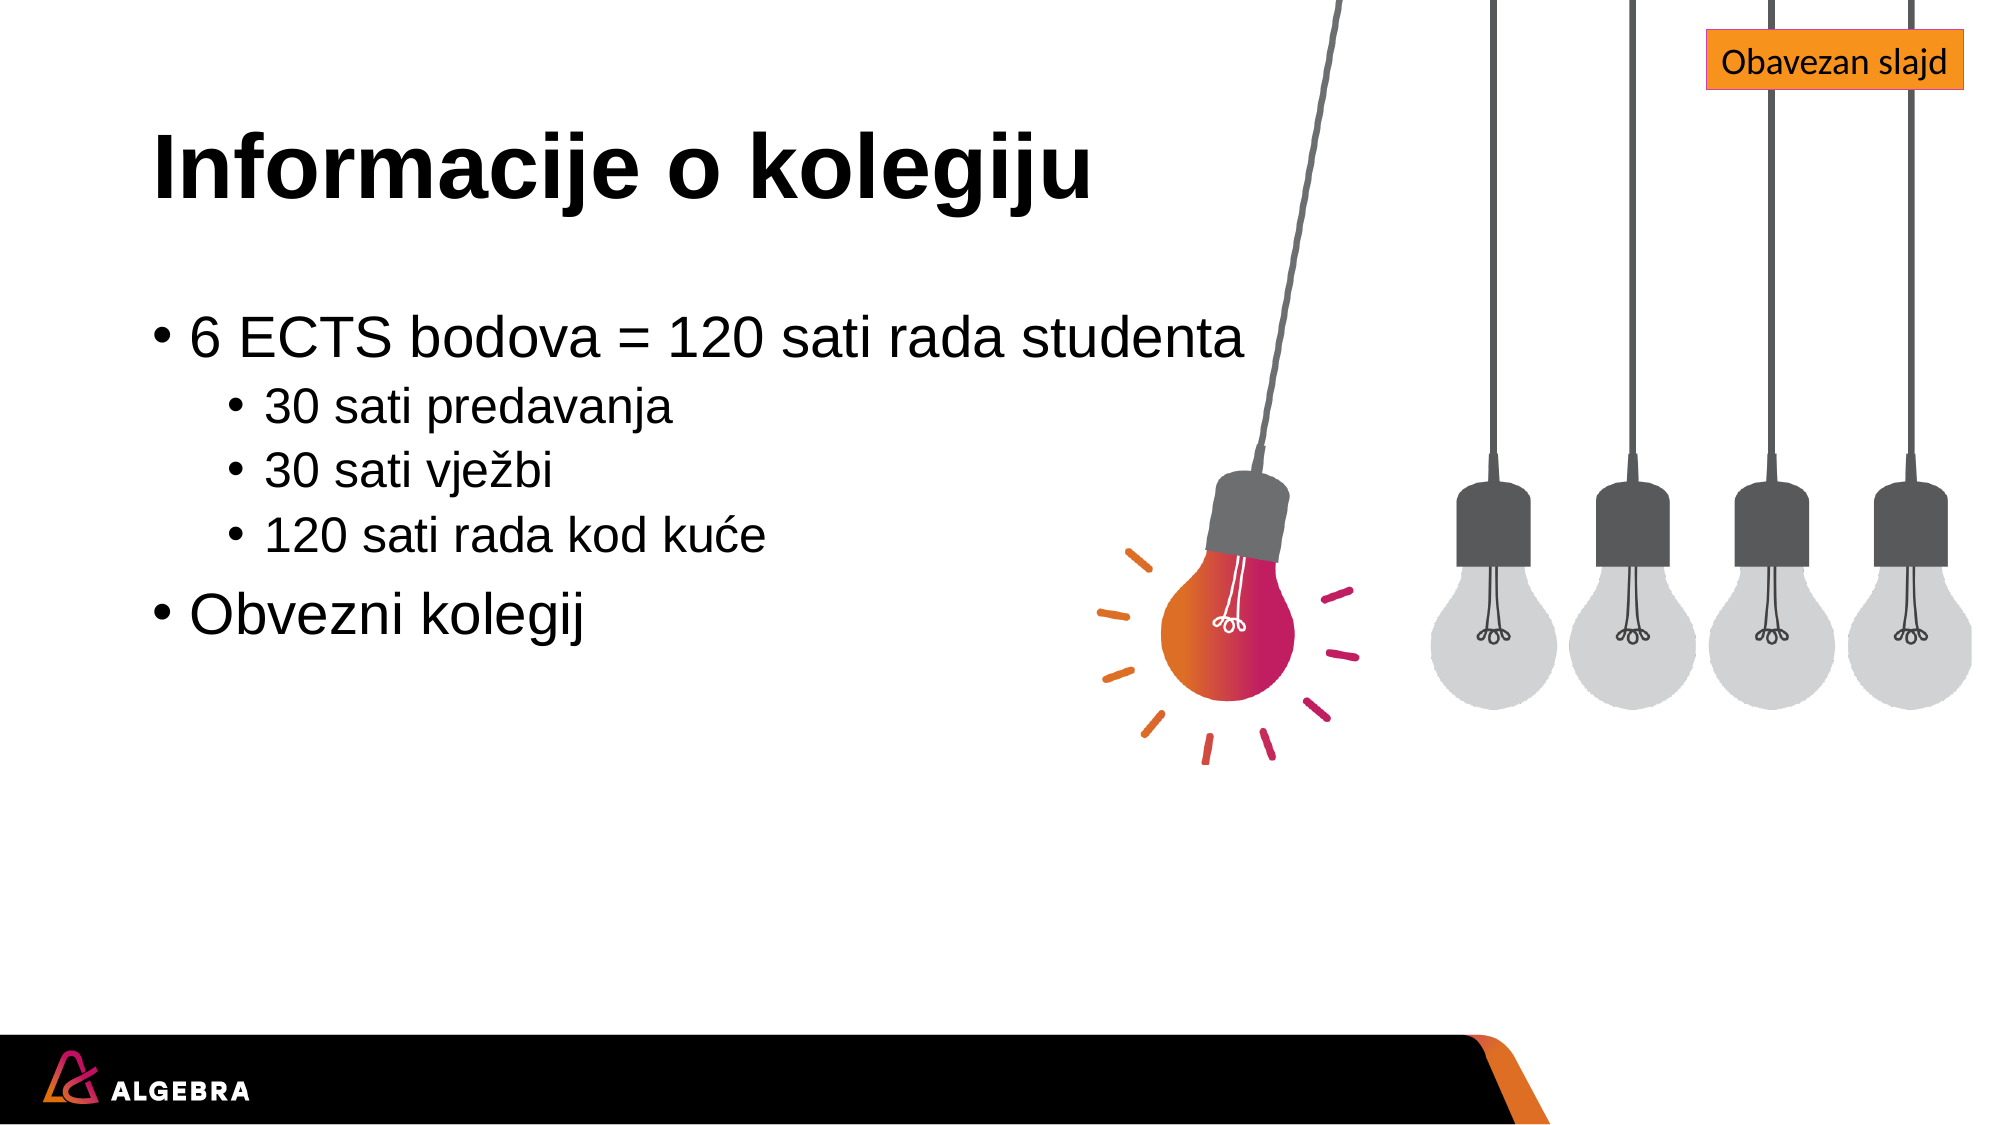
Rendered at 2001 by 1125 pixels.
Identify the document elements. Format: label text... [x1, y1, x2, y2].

picture [1096, 0, 1972, 765]
title Informacije o kolegiju [137, 59, 1096, 278]
picture [0, 1034, 1733, 1125]
list 6 ECTS bodova = 120 sati rada studenta 30 sati predavanja 30 sati vježbi 120 sati rada kod kuće Obvezni kolegij [137, 299, 1863, 1014]
